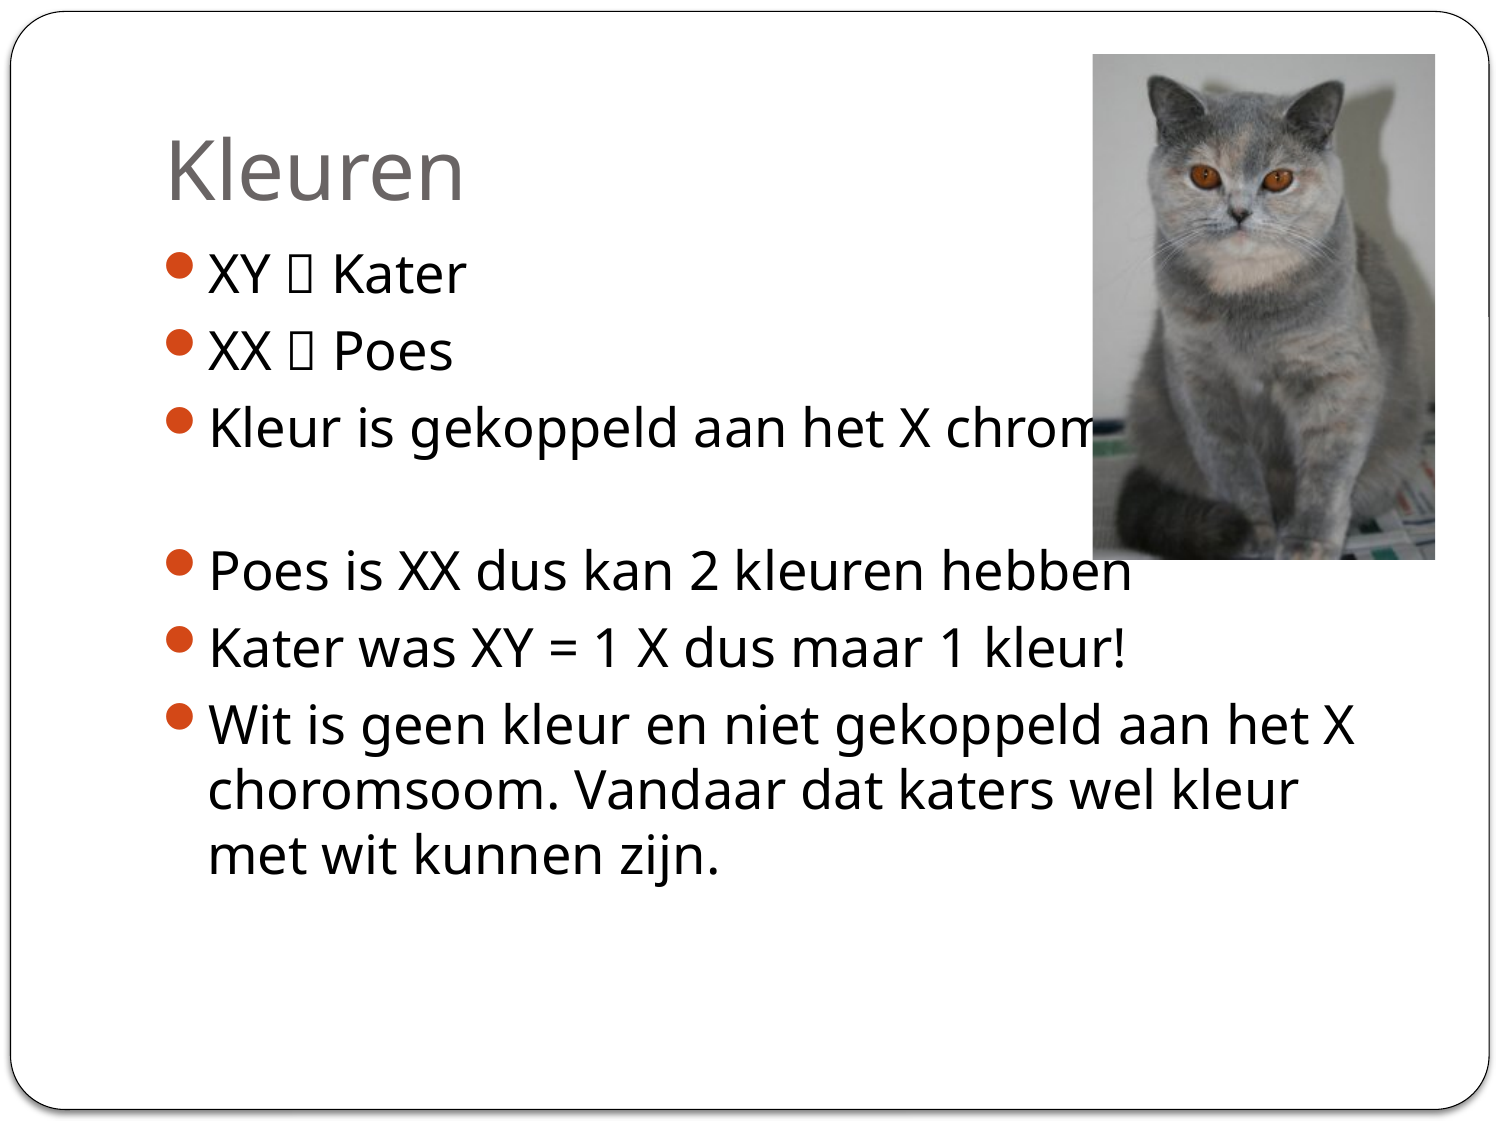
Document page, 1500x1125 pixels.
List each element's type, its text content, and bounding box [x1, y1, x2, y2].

title Kleuren [150, 45, 1425, 231]
list XY  Kater XX  Poes Kleur is gekoppeld aan het X chromosoom Poes is XX dus kan 2 kleuren hebben Kater was XY = 1 X dus maar 1 kleur! Wit is geen kleur en niet gekoppeld aan het X choromsoom. Vandaar dat katers wel kleur met wit kunnen zijn. [147, 231, 1412, 965]
picture [1092, 54, 1436, 561]
